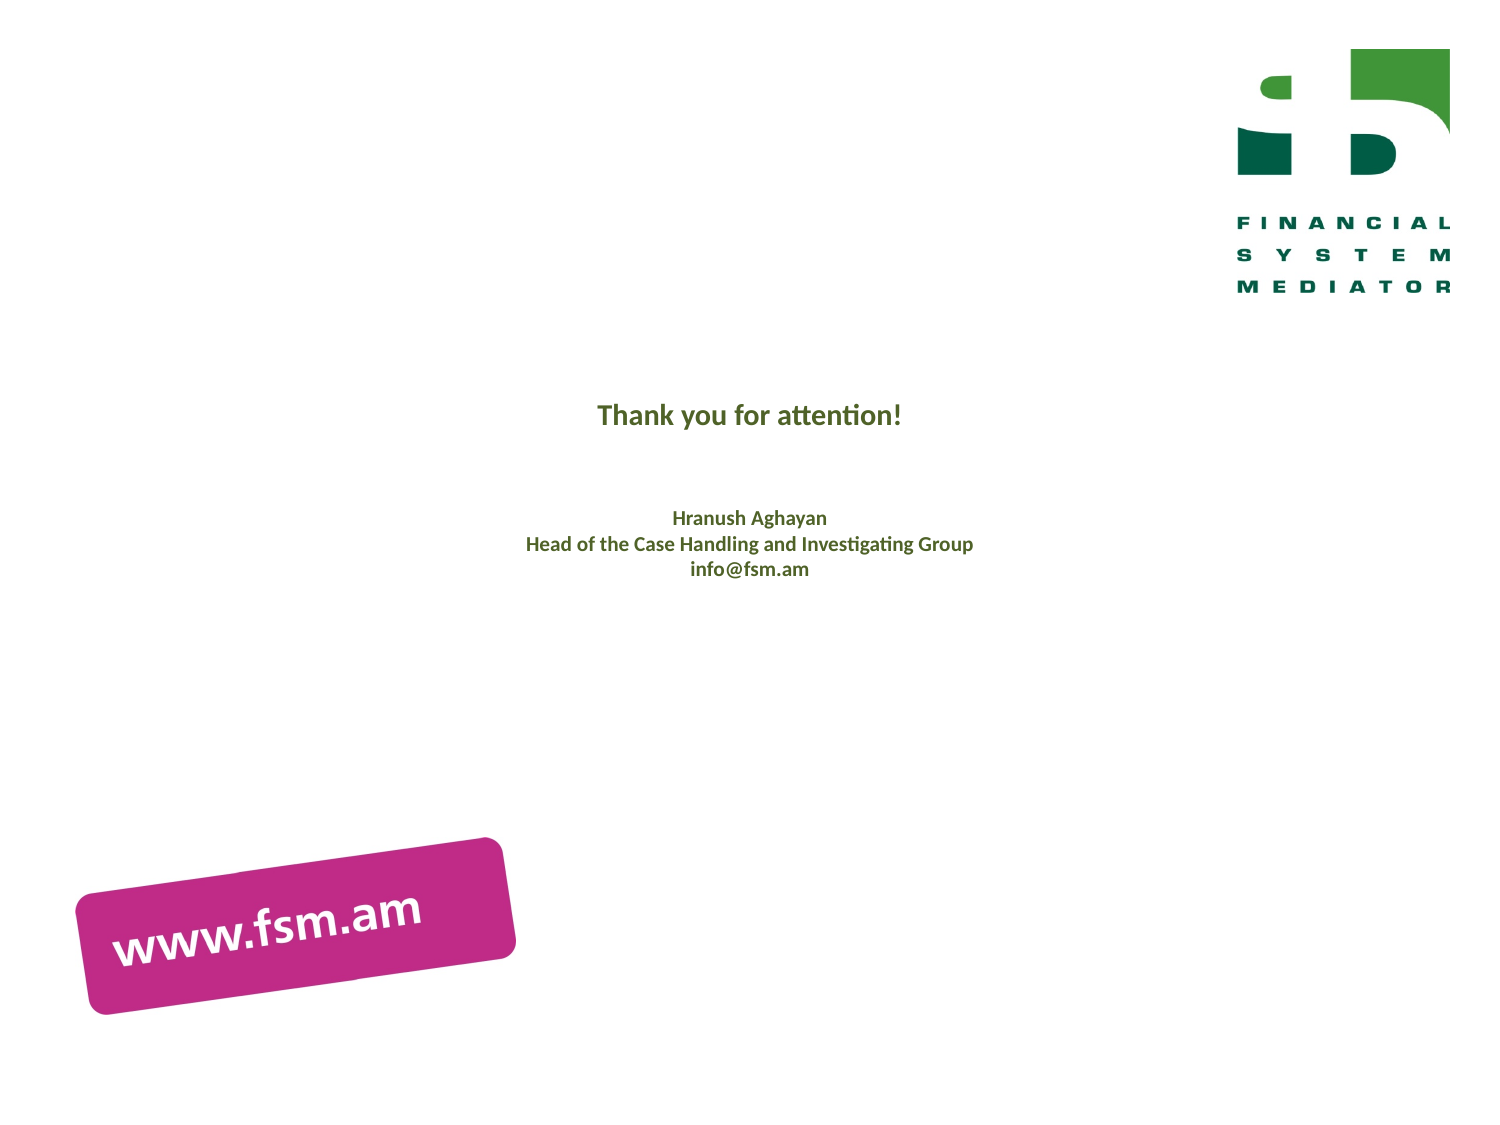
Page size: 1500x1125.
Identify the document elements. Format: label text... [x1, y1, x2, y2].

picture [1237, 49, 1451, 294]
picture [74, 837, 516, 1015]
title Thank you for attention! Hranush Aghayan Head of the Case Handling and Investigating Group info@fsm.am [112, 349, 1388, 591]
